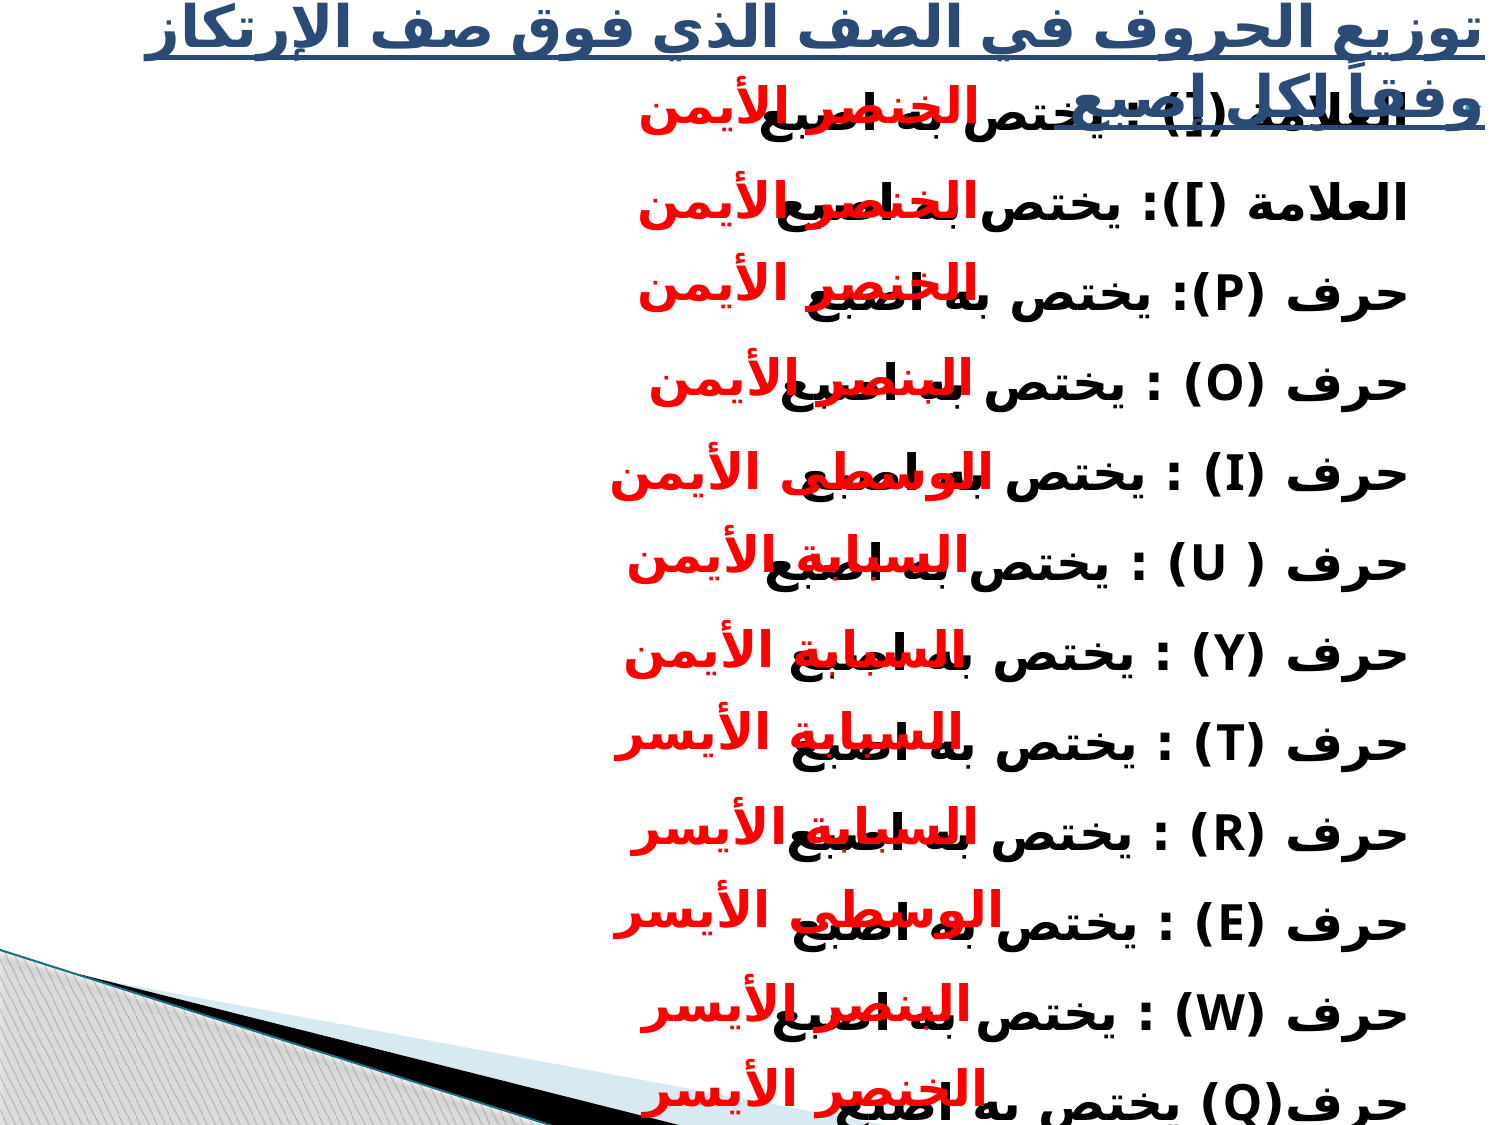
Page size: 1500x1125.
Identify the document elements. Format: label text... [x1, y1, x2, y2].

text_box السبابة الأيسر [584, 692, 980, 768]
text_box البنصر الأيمن [634, 338, 991, 413]
title توزيع الحروف في الصف الذي فوق صف الإرتكاز وفقاً لكل إصبع [111, 0, 1500, 119]
text_box الخنصر الأيسر [611, 1049, 1004, 1124]
list العلامة ([) : يختص به اصبع العلامة (]): يختص به اصبع حرف (P): يختص به اصبع حرف (O) : يختص به اصبع حرف (I) : يختص به اصبع حرف ( U) : يختص به اصبع حرف (Y) : يختص به اصبع حرف (T) : يختص به اصبع حرف (R) : يختص به اصبع حرف (E) : يختص به اصبع حرف (W) : يختص به اصبع حرف(Q) يختص به اصبع كما يمكن توزيعها بالعكس كل حرف ومايقابله من حروف كما يلي >> [64, 42, 1500, 1125]
text_box الخنصر الأيمن [623, 160, 995, 236]
text_box الخنصر الأيمن [623, 66, 996, 142]
text_box الوسطى الأيمن [595, 432, 1010, 508]
text_box البنصر الأيسر [610, 964, 988, 1039]
text_box الوسطى الأيسر [583, 869, 1019, 945]
text_box السبابة الأيمن [608, 609, 983, 685]
text_box السبابة الأيسر [599, 786, 995, 862]
text_box السبابة الأيمن [611, 515, 986, 590]
text_box الخنصر الأيمن [623, 243, 995, 319]
